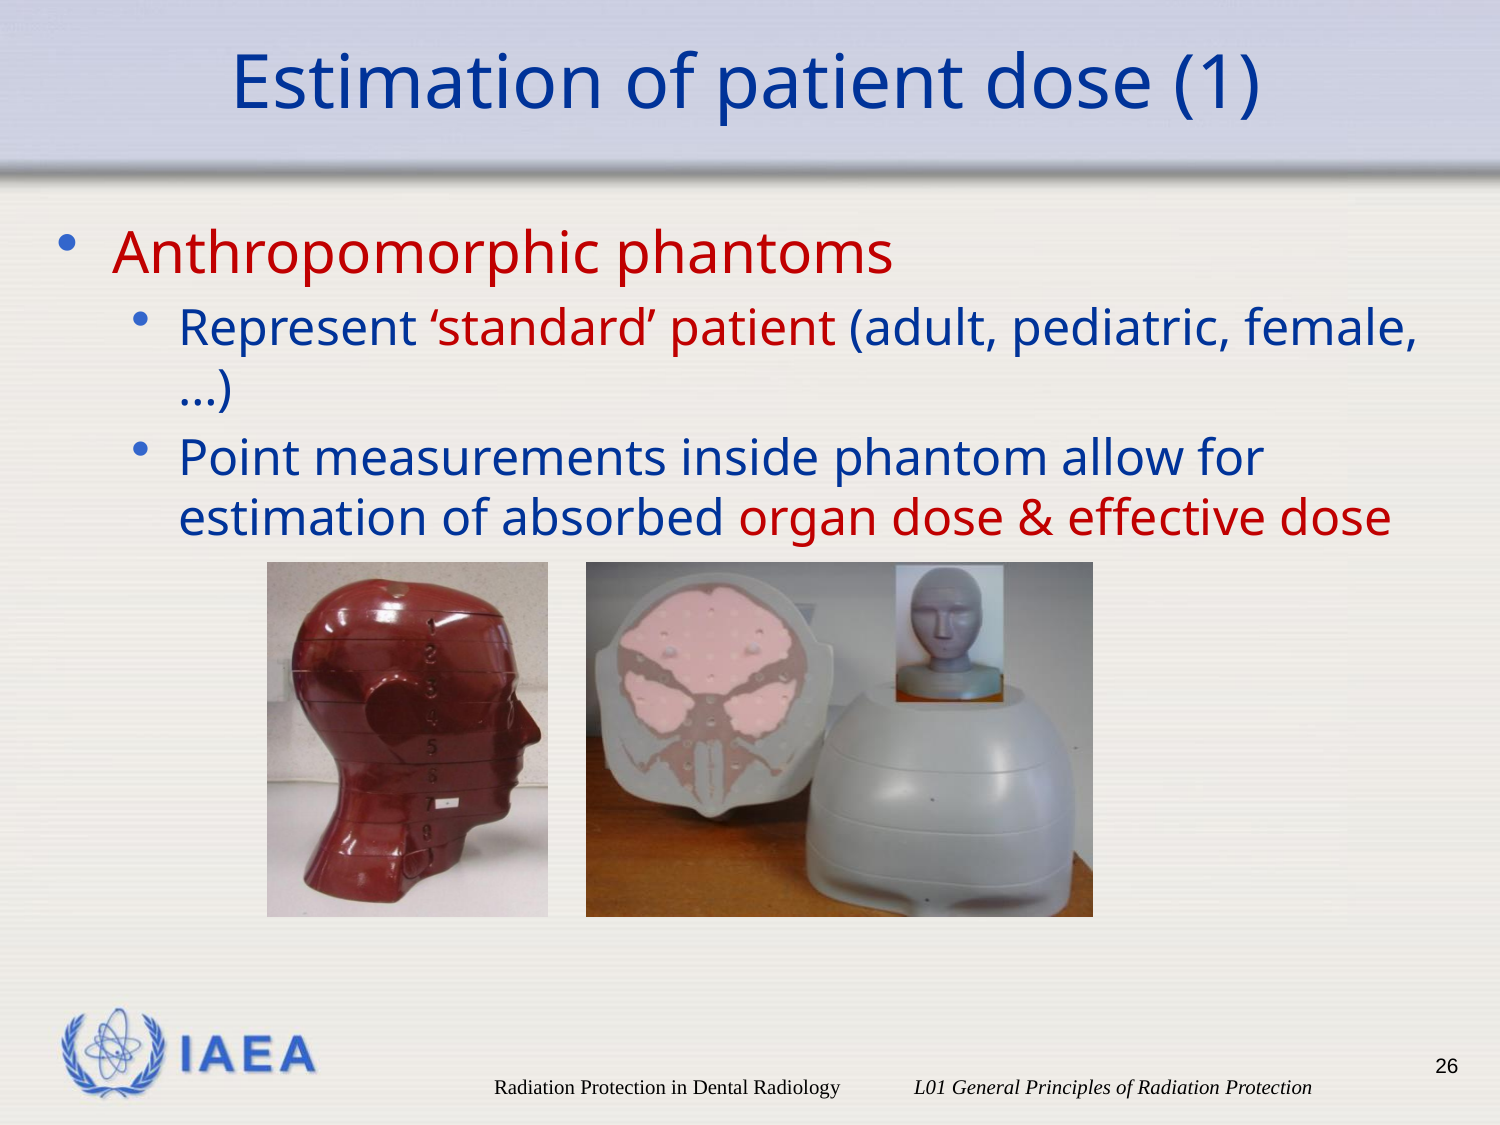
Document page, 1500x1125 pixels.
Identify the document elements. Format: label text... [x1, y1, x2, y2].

picture [0, 0, 1500, 1125]
title Estimation of patient dose (1) [46, 15, 1447, 142]
text_box Radiation Protection in Dental Radiology L01 General Principles of Radiation Protection [454, 1065, 1353, 1106]
list Anthropomorphic phantoms Represent ‘standard’ patient (adult, pediatric, female, …) Point measurements inside phantom allow for estimation of absorbed organ dose & effective dose [41, 207, 1471, 1012]
slide_number 26 [1389, 1044, 1474, 1093]
